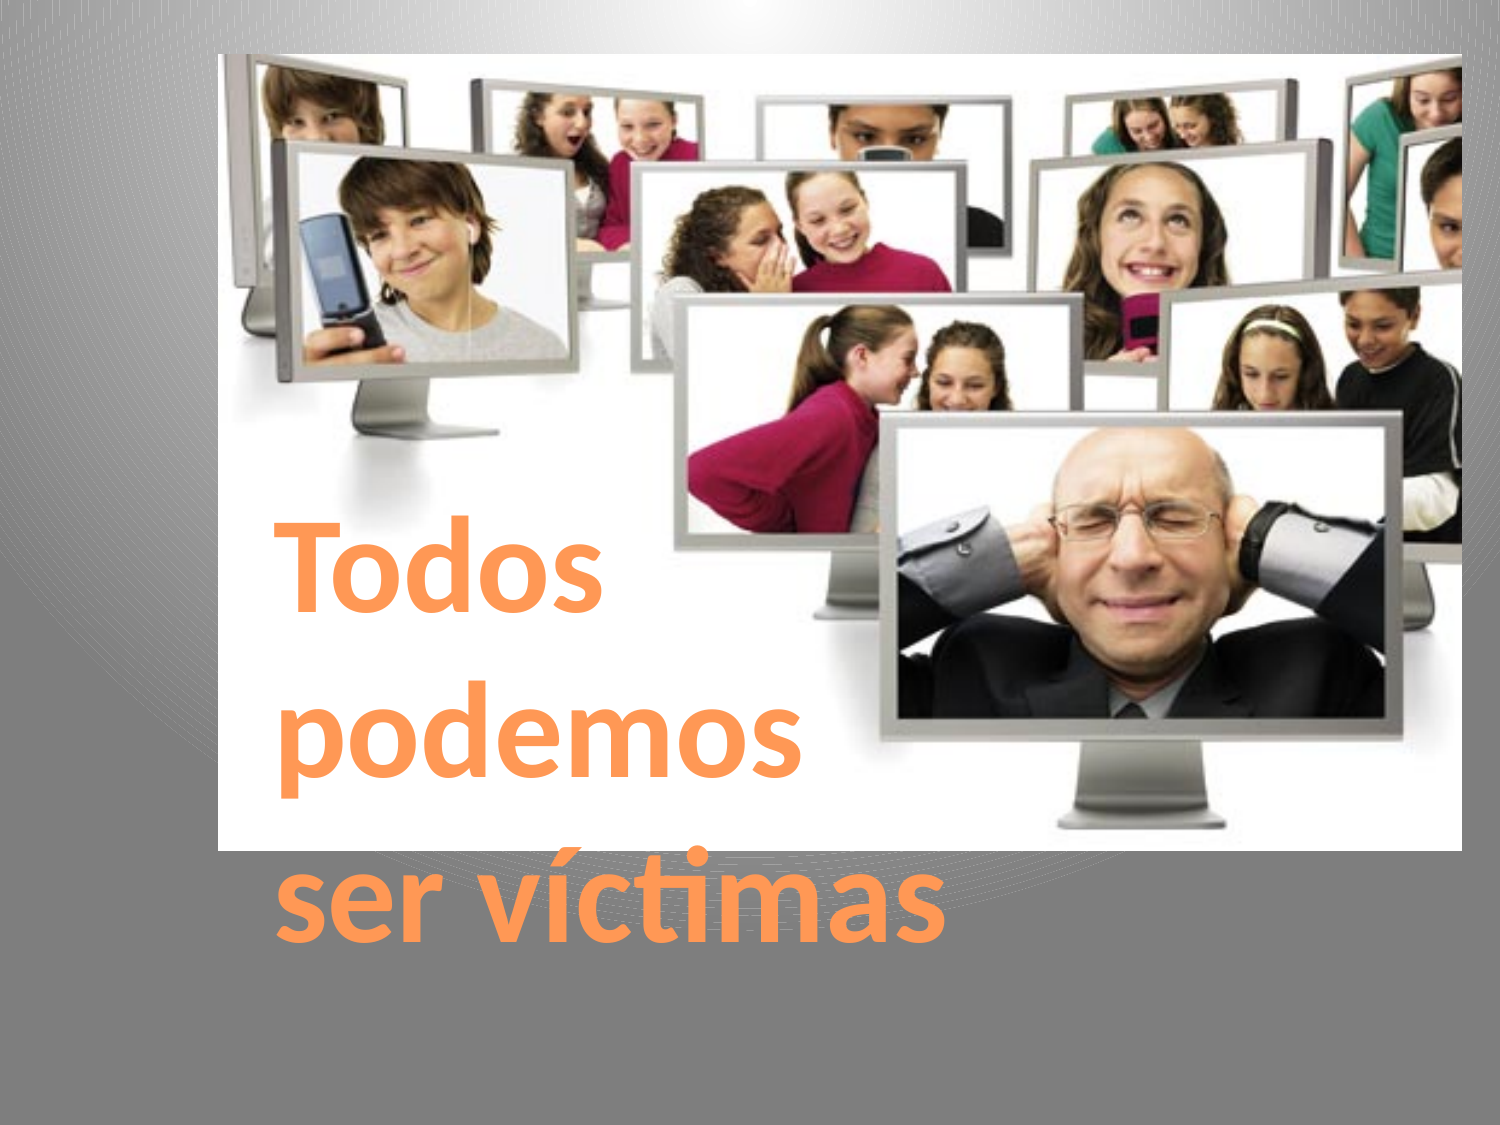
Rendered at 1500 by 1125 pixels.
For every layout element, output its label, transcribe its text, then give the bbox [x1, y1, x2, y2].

text_box Todos podemos ser víctimas [258, 860, 964, 978]
picture [218, 54, 1462, 852]
